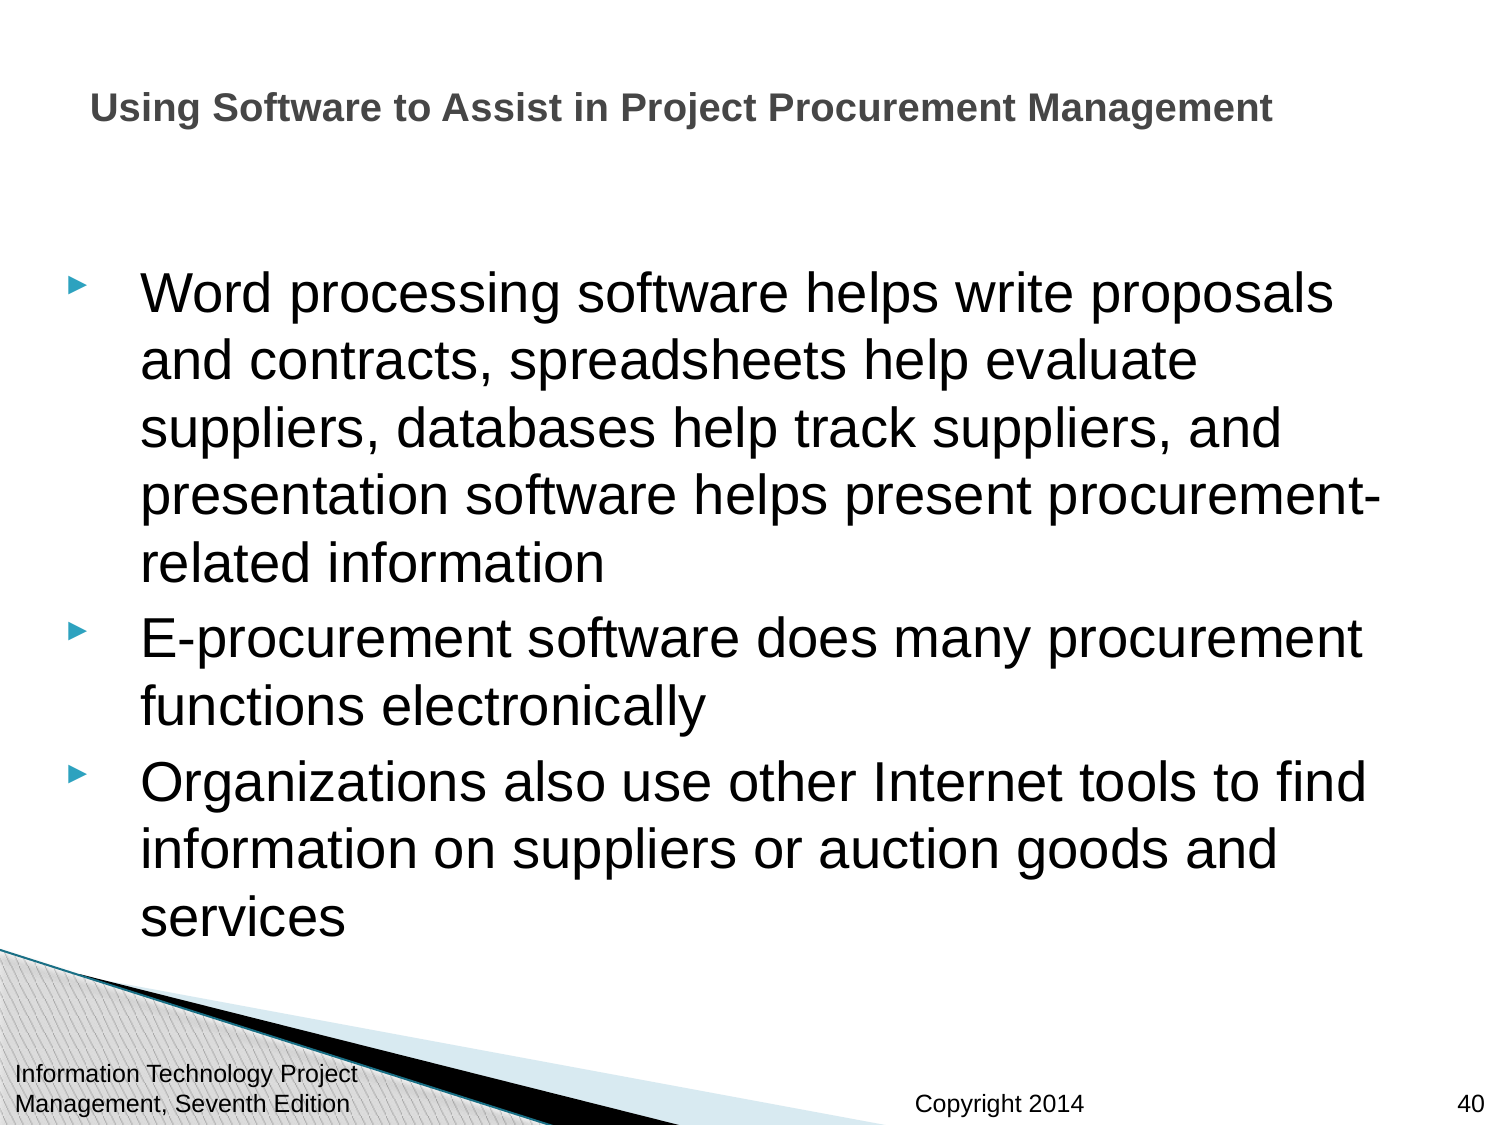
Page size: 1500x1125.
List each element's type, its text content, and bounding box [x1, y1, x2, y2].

footer Information Technology Project Management, Seventh Edition [0, 1065, 425, 1125]
list Word processing software helps write proposals and contracts, spreadsheets help evaluate suppliers, databases help track suppliers, and presentation software helps present procurement-related information E-procurement software does many procurement functions electronically Organizations also use other Internet tools to find information on suppliers or auction goods and services [49, 187, 1444, 976]
title Using Software to Assist in Project Procurement Management [75, 62, 1450, 148]
slide_number 40 [1408, 1065, 1500, 1125]
